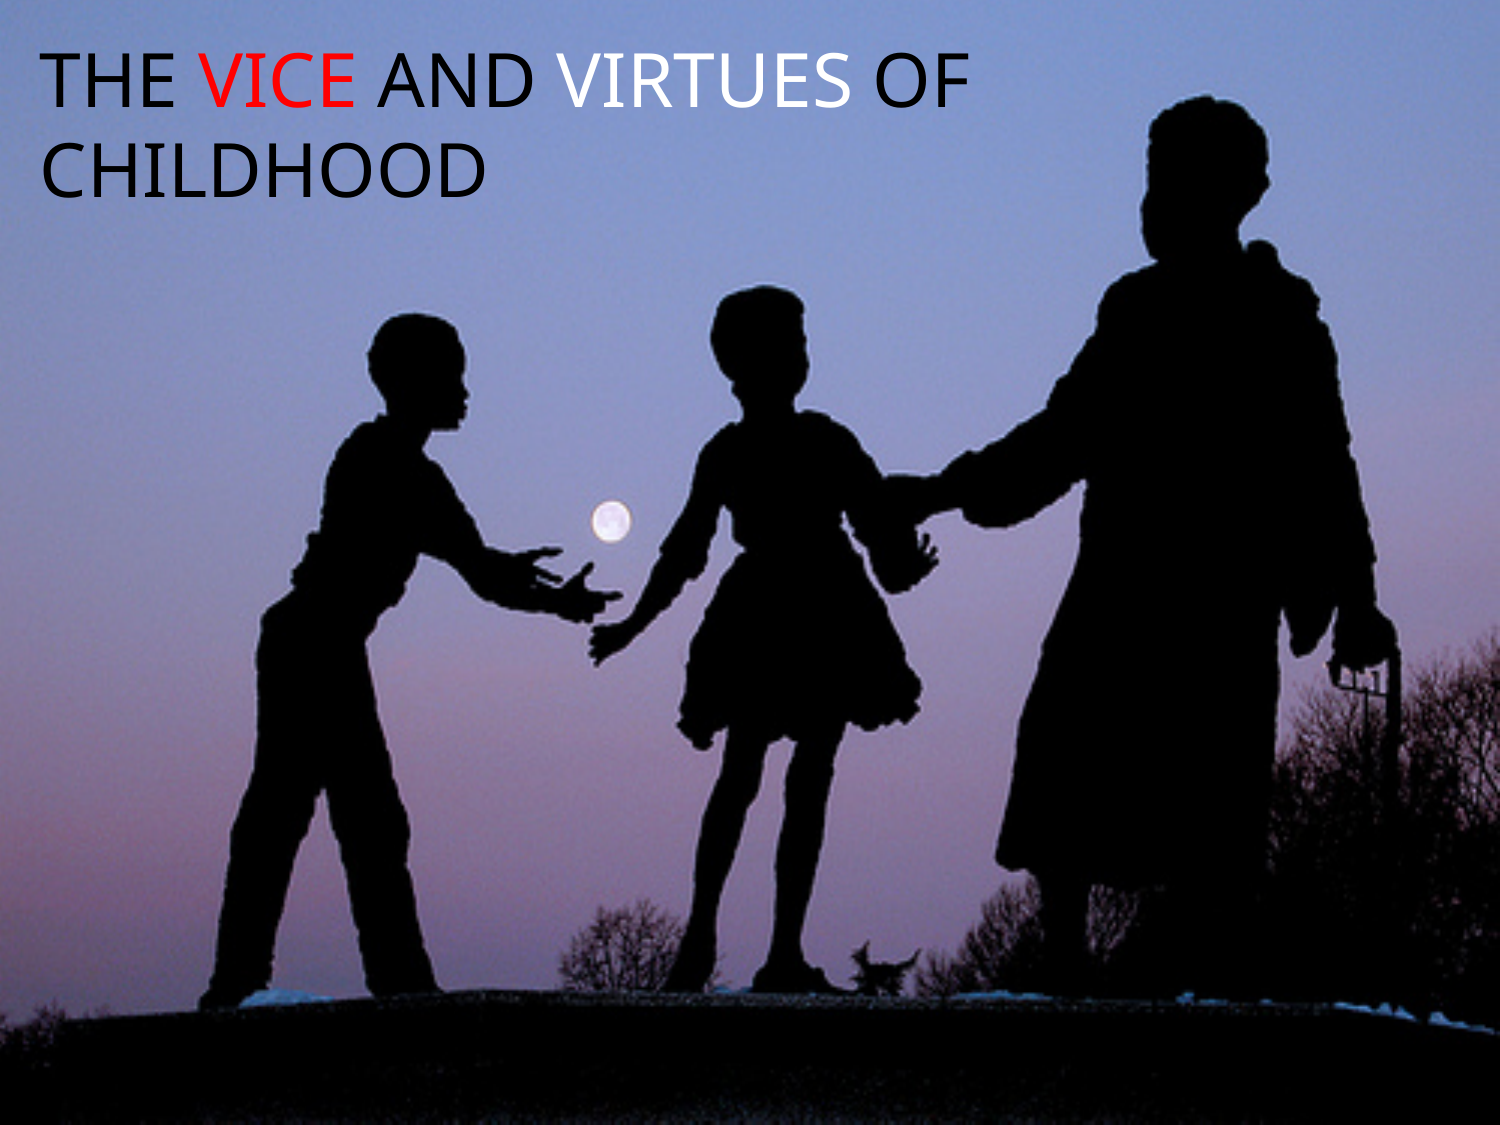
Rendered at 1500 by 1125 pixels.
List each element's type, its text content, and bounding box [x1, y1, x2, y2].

picture [0, 0, 1500, 1125]
text_box THE VICE AND VIRTUES OF CHILDHOOD [24, 24, 1338, 220]
